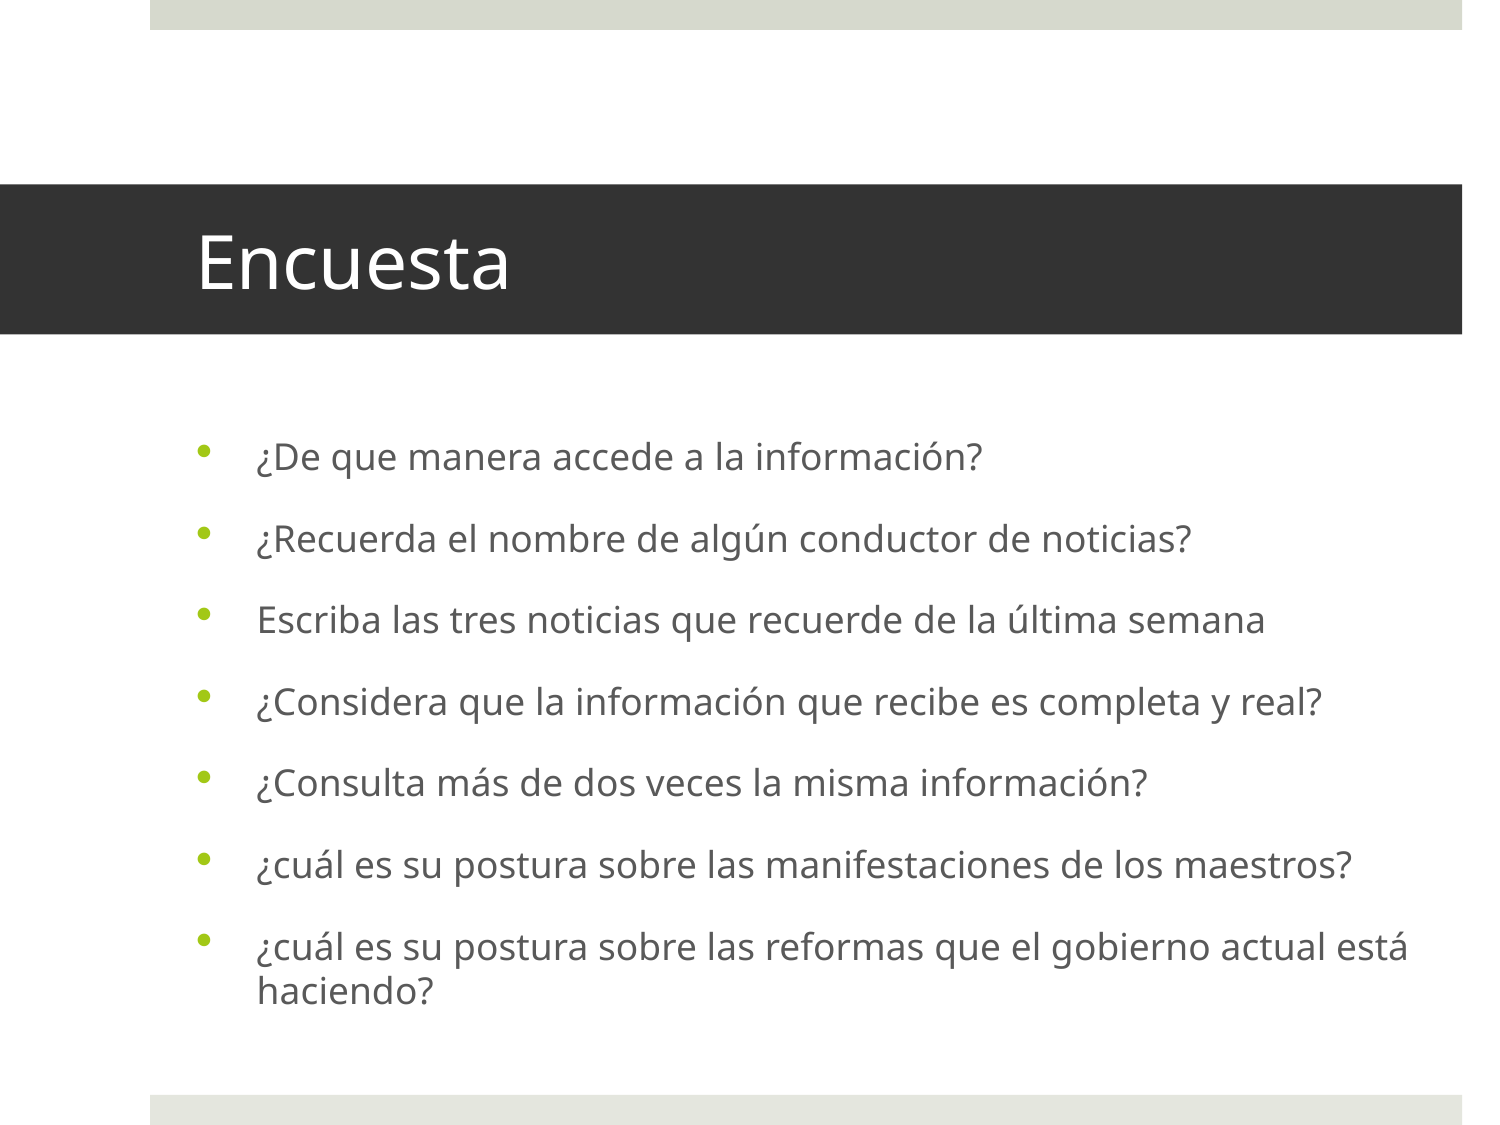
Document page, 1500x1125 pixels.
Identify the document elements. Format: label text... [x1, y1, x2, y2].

list ¿De que manera accede a la información? ¿Recuerda el nombre de algún conductor de noticias? Escriba las tres noticias que recuerde de la última semana ¿Considera que la información que recibe es completa y real? ¿Consulta más de dos veces la misma información? ¿cuál es su postura sobre las manifestaciones de los maestros? ¿cuál es su postura sobre las reformas que el gobierno actual está haciendo? [182, 425, 1432, 1028]
title Encuesta [0, 184, 1463, 335]
